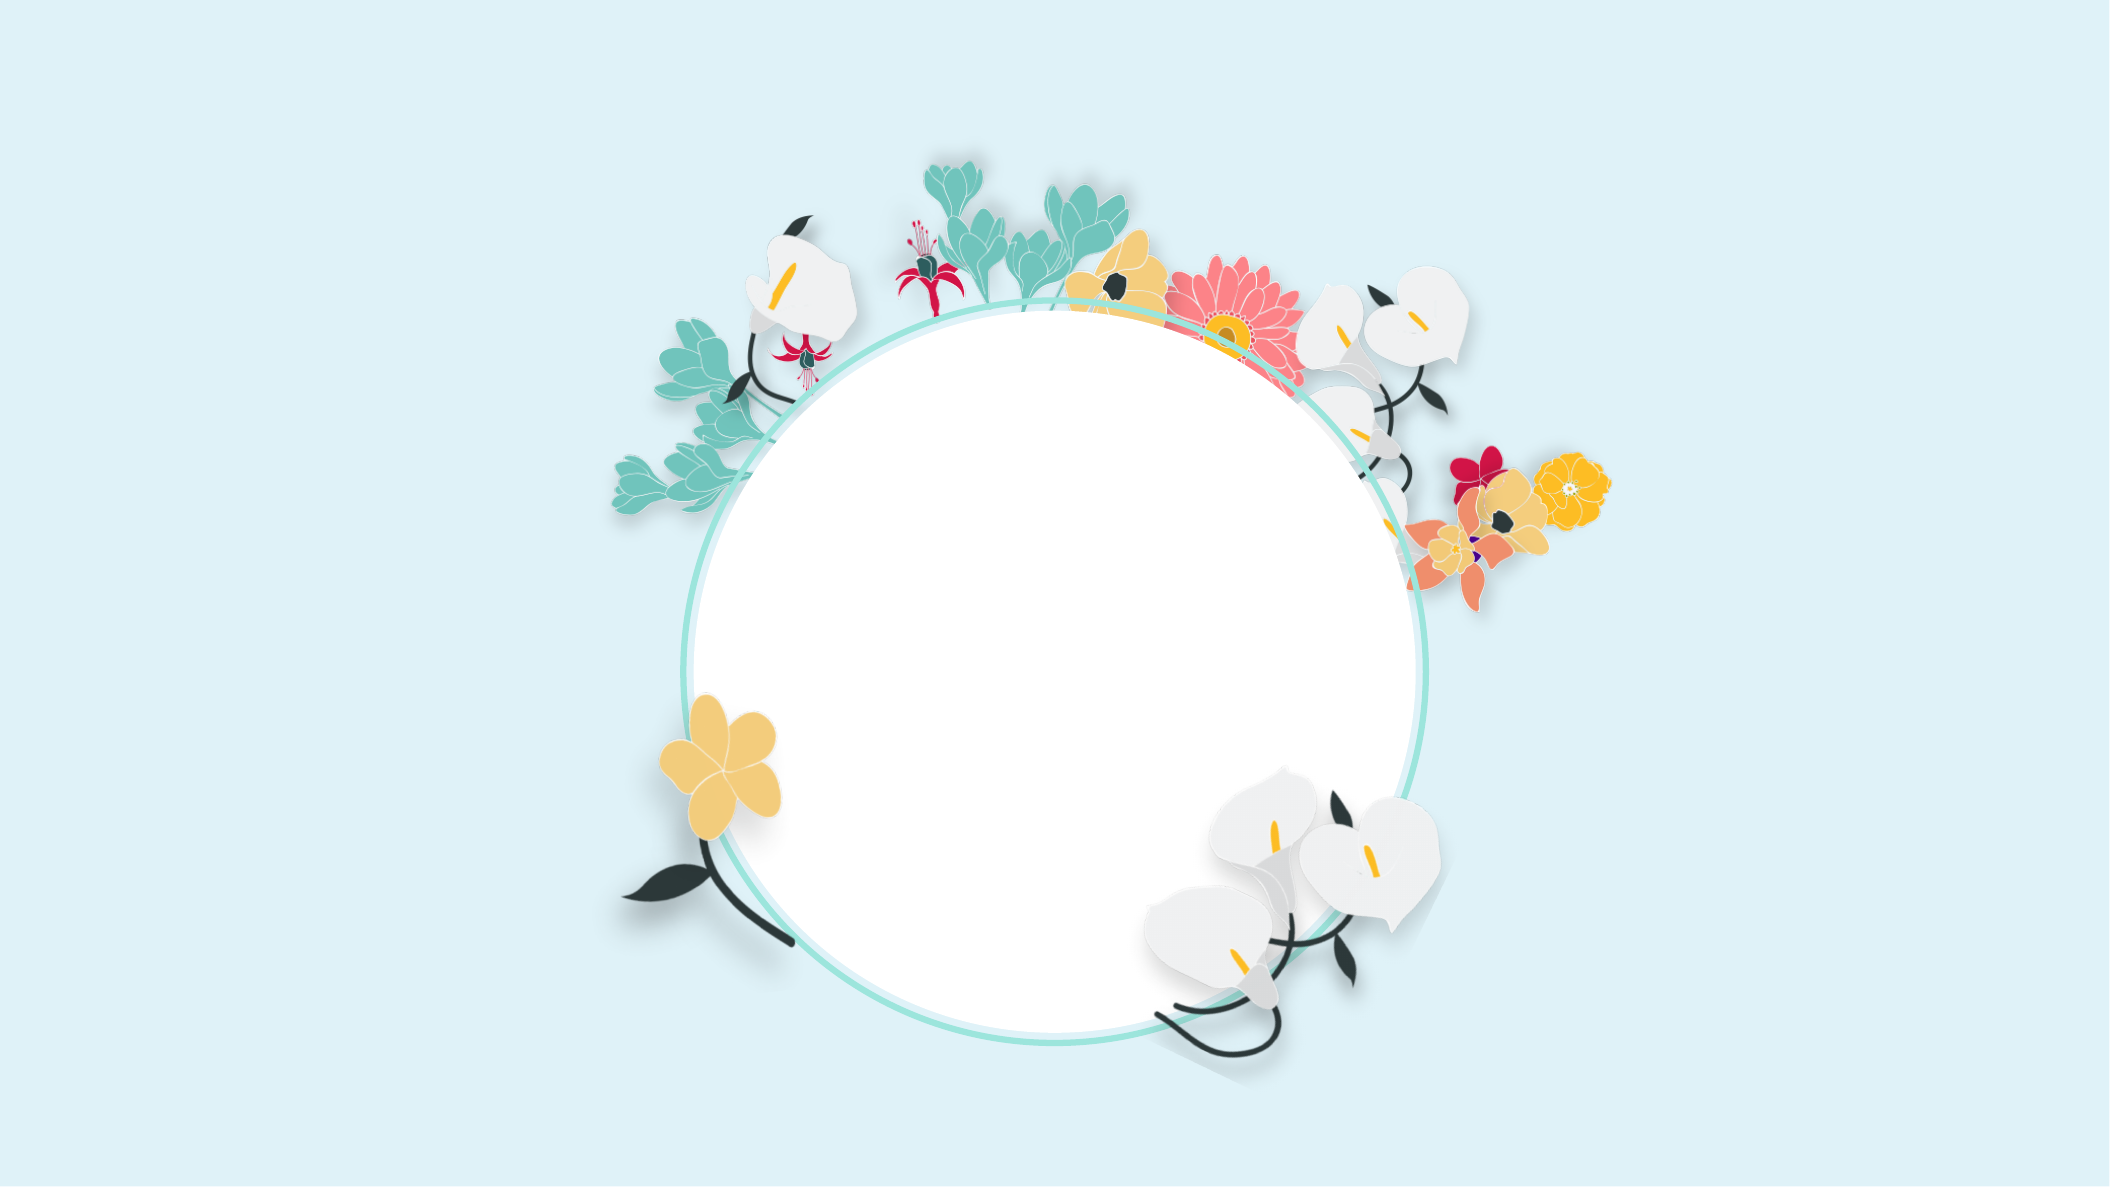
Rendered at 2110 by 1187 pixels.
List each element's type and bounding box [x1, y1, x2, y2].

picture [538, 663, 844, 1014]
text_box [682, 645, 1427, 1045]
picture [1085, 701, 1475, 1125]
picture [582, 136, 1626, 645]
